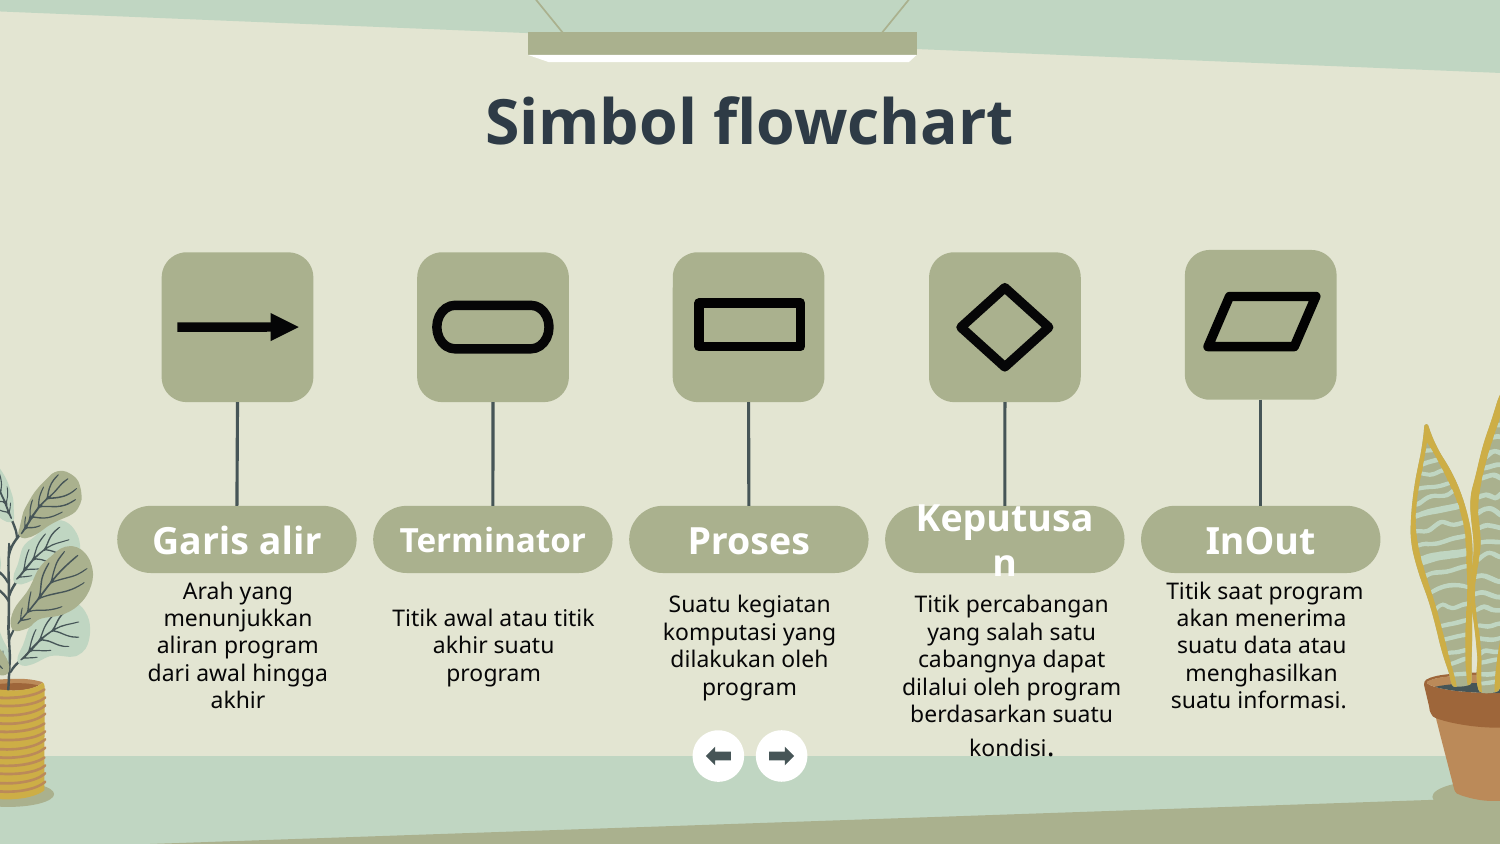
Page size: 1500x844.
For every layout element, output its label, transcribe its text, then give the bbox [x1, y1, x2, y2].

title Simbol flowchart [118, 86, 1382, 154]
text_box Proses [629, 505, 869, 574]
text_box Terminator [373, 505, 613, 574]
text_box [1184, 249, 1337, 400]
text_box [755, 730, 808, 782]
text_box [958, 286, 1051, 369]
text_box Keputusan [885, 505, 1125, 574]
subtitle Titik percabangan yang salah satu cabangnya dapat dilalui oleh program berdasarkan suatu kondisi. [884, 621, 1140, 731]
text_box [929, 252, 1081, 403]
subtitle Titik awal atau titik akhir suatu program [374, 590, 614, 700]
text_box [1206, 294, 1318, 349]
text_box [672, 252, 825, 403]
text_box [417, 252, 569, 403]
text_box [161, 252, 314, 403]
text_box [692, 730, 745, 782]
subtitle Arah yang menunjukkan aliran program dari awal hingga akhir [118, 590, 358, 700]
text_box [434, 303, 552, 351]
subtitle Titik saat program akan menerima suatu data atau menghasilkan suatu informasi. [1142, 590, 1382, 700]
subtitle Suatu kegiatan komputasi yang dilakukan oleh program [630, 590, 870, 700]
text_box [705, 746, 731, 766]
text_box [769, 746, 795, 766]
text_box Garis alir [117, 505, 357, 574]
text_box InOut [1141, 505, 1381, 574]
text_box [697, 301, 803, 349]
